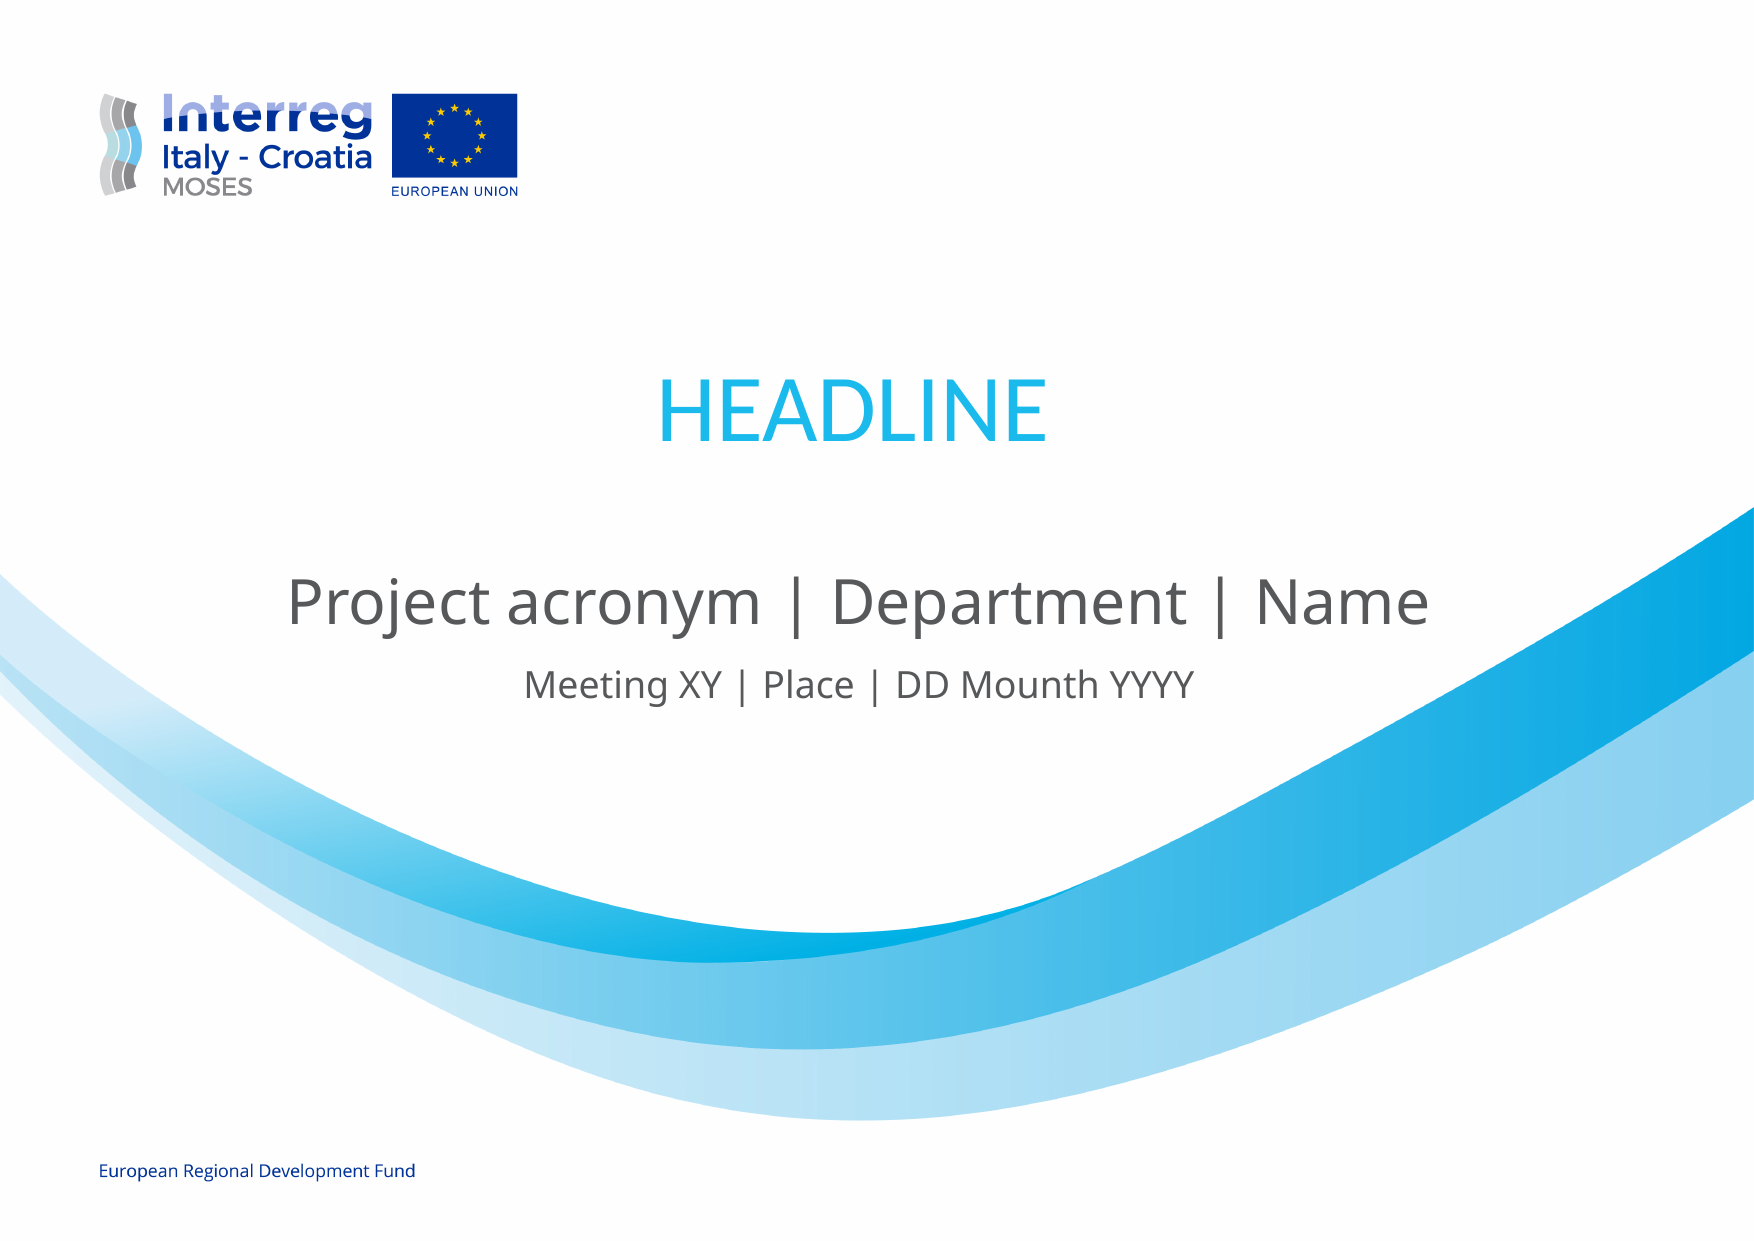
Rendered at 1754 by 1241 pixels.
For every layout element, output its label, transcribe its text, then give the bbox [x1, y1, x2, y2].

picture [0, 0, 1754, 1241]
text_box HEADLINE [427, 337, 1279, 470]
text_box Project acronym | Department | Name [156, 553, 1563, 646]
text_box Meeting XY | Place | DD Mounth YYYY [156, 652, 1563, 716]
